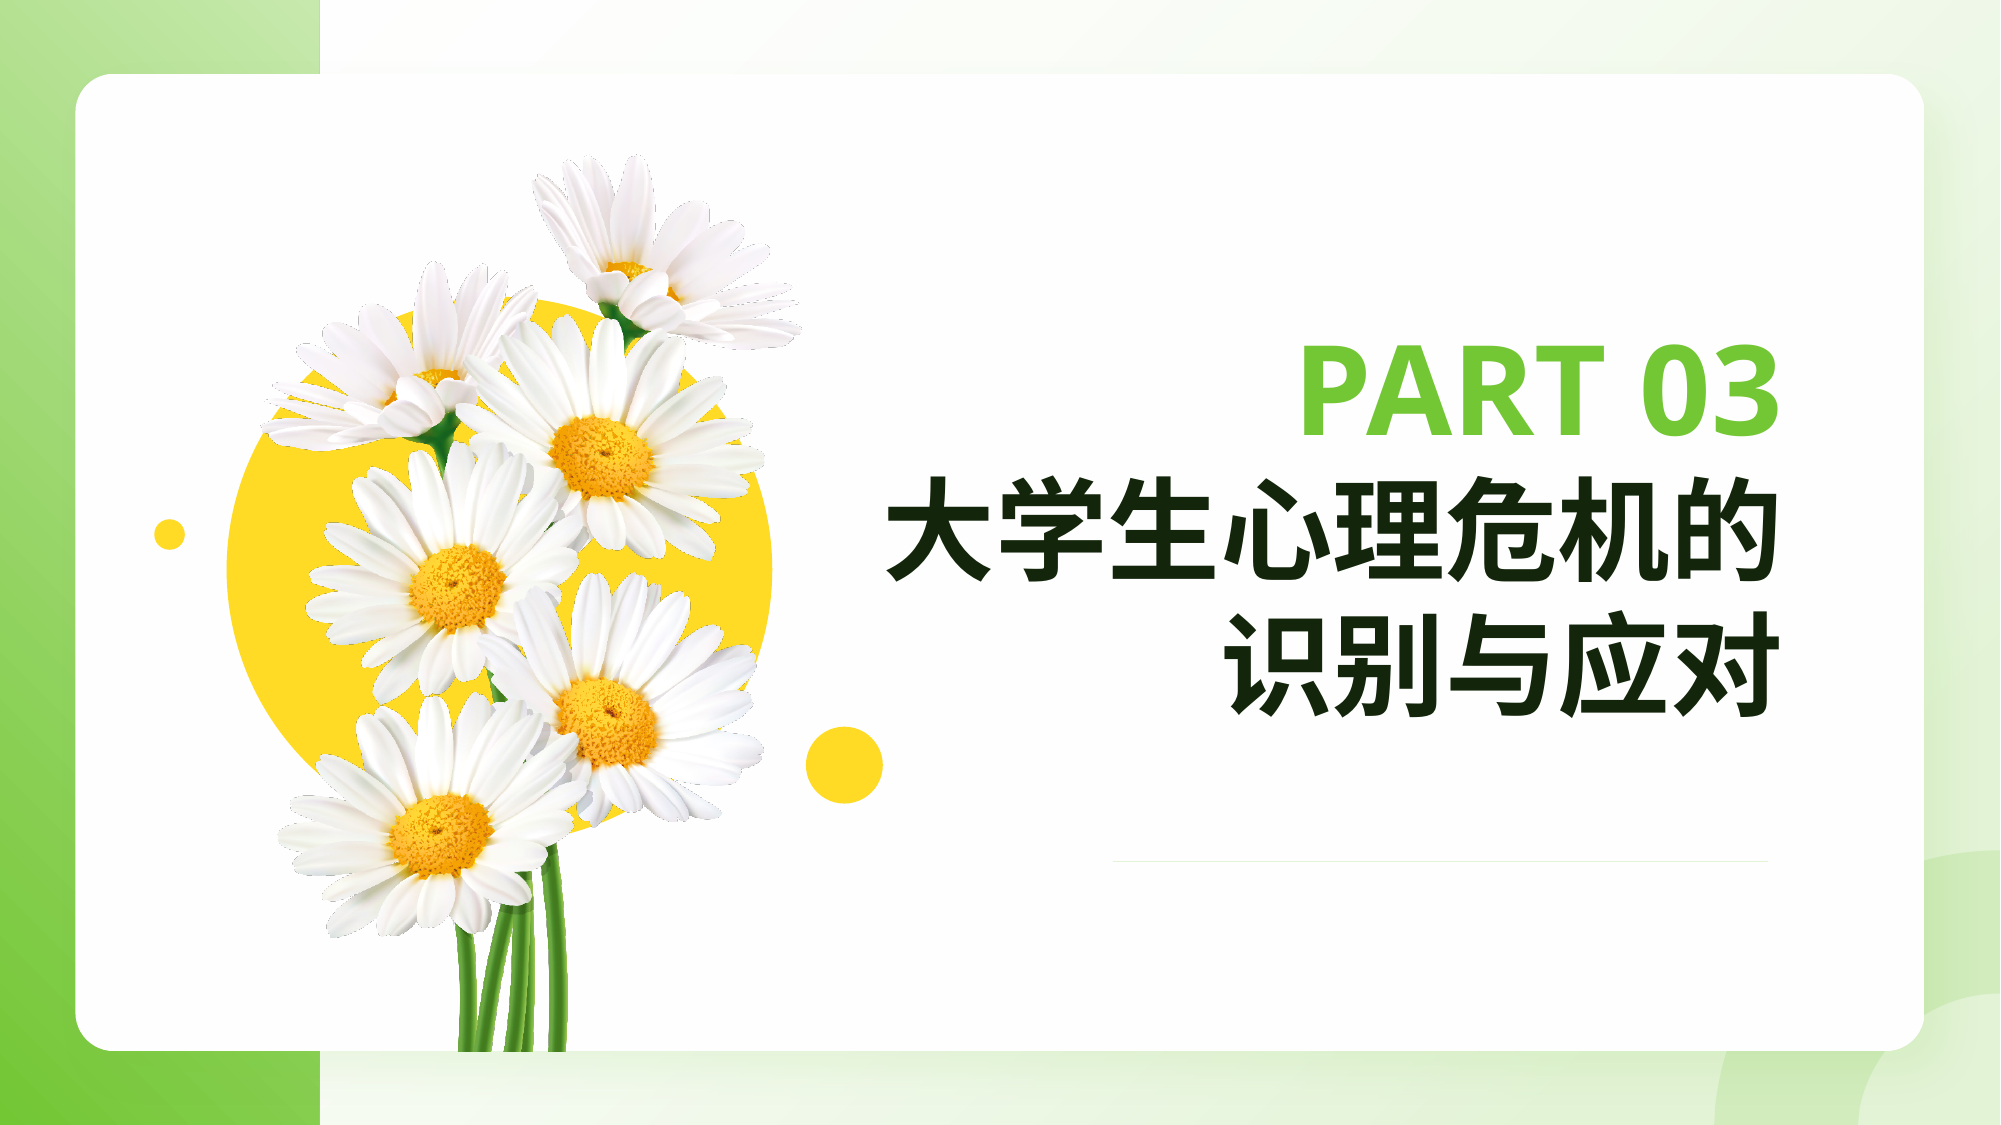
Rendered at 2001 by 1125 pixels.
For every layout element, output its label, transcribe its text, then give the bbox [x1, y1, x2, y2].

picture [260, 154, 802, 1052]
list PART 03 [1032, 190, 1783, 461]
title 大学生心理危机的识别与应对 [802, 460, 1783, 799]
